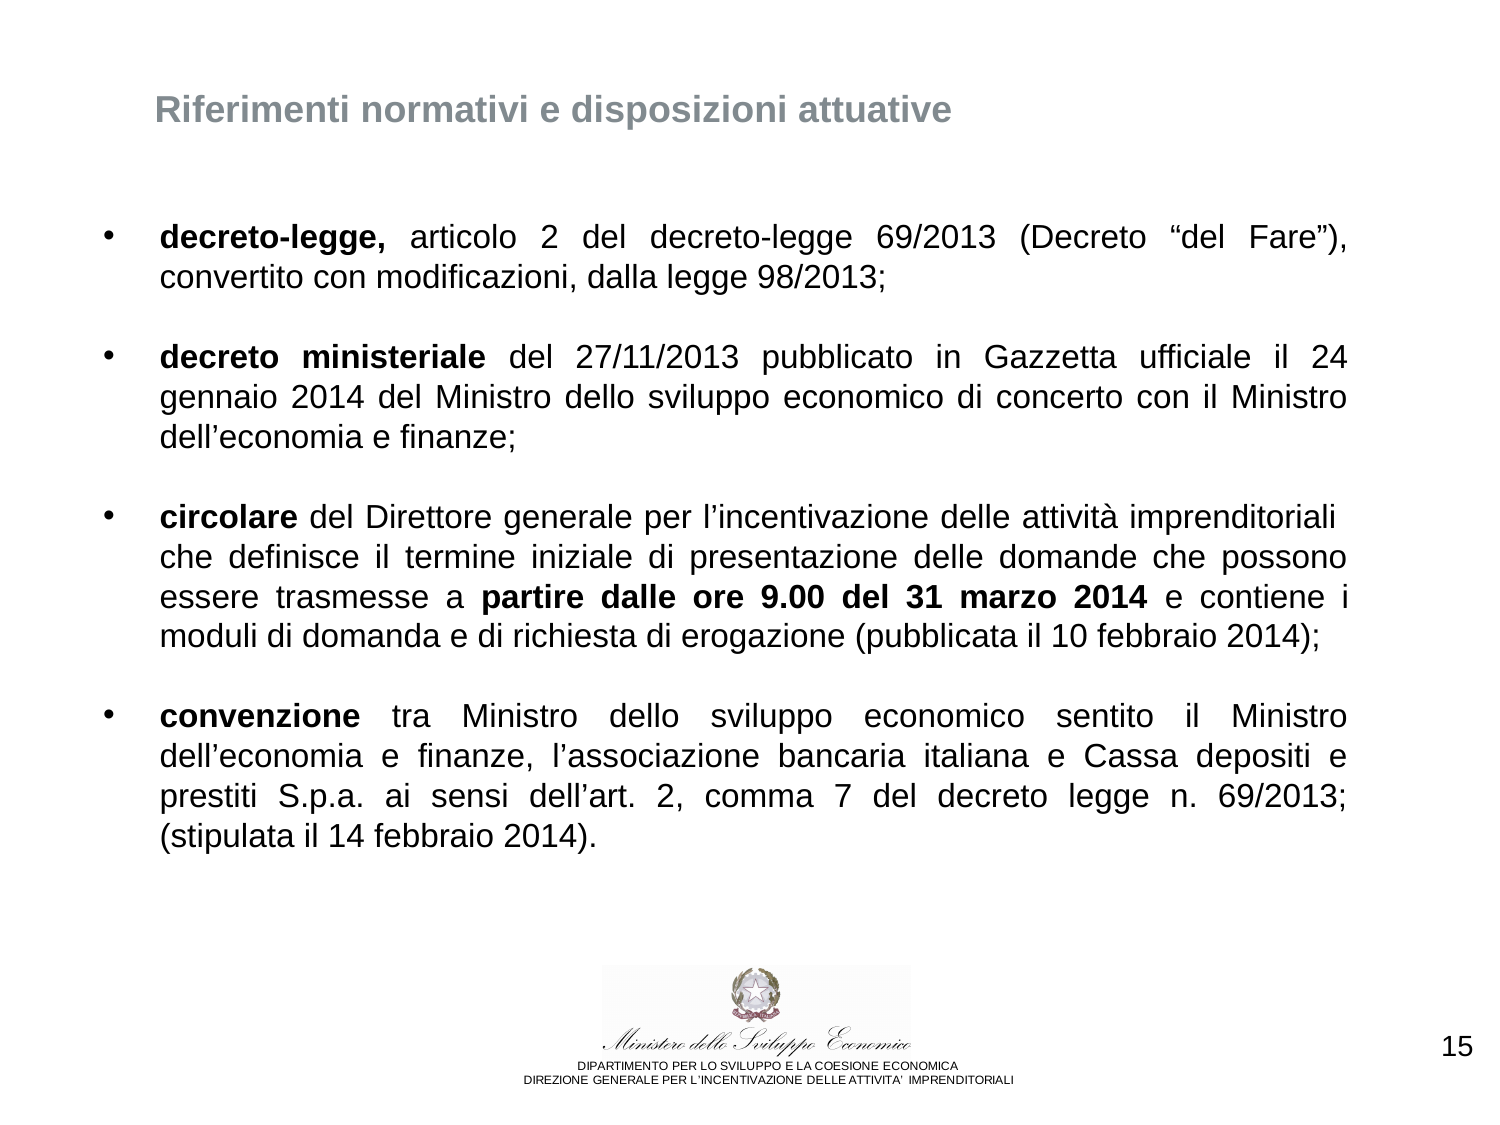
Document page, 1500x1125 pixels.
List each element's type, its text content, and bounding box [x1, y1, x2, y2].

slide_number 15 [1263, 1020, 1489, 1099]
picture [277, 963, 1259, 1099]
text_box Riferimenti normativi e disposizioni attuative [64, 77, 1153, 137]
text_box decreto-legge, articolo 2 del decreto-legge 69/2013 (Decreto “del Fare”), convertito con modificazioni, dalla legge 98/2013; decreto ministeriale del 27/11/2013 pubblicato in Gazzetta ufficiale il 24 gennaio 2014 del Ministro dello sviluppo economico di concerto con il Ministro dell’economia e finanze; circolare del Direttore generale per l’incentivazione delle attività imprenditoriali che definisce il termine iniziale di presentazione delle domande che possono essere trasmesse a partire dalle ore 9.00 del 31 marzo 2014 e contiene i moduli di domanda e di richiesta di erogazione (pubblicata il 10 febbraio 2014); convenzione tra Ministro dello sviluppo economico sentito il Ministro dell’economia e finanze, l’associazione bancaria italiana e Cassa depositi e prestiti S.p.a. ai sensi dell’art. 2, comma 7 del decreto legge n. 69/2013; (stipulata il 14 febbraio 2014). [88, 208, 1365, 942]
